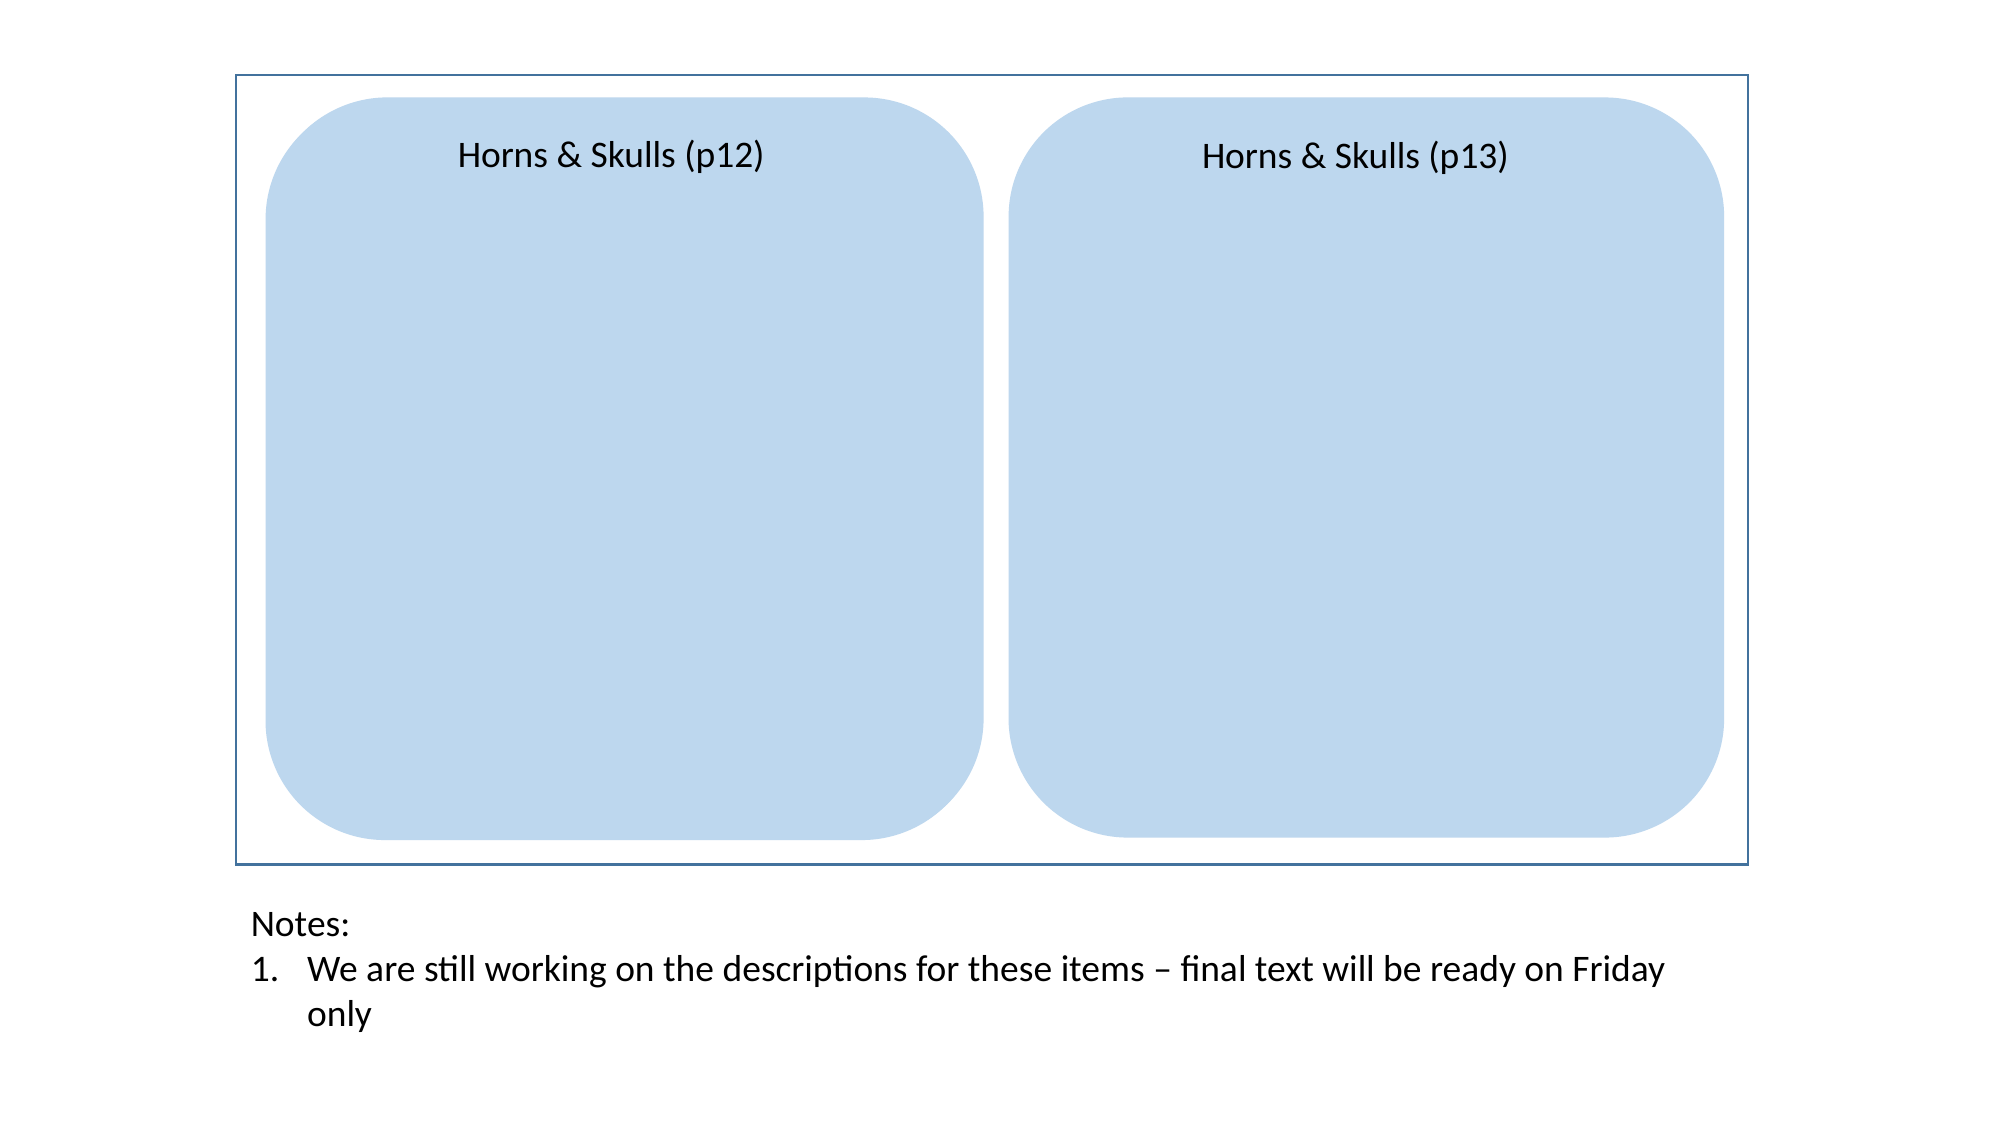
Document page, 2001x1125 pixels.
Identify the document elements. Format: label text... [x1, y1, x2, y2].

text_box [235, 74, 1749, 866]
text_box Notes: We are still working on the descriptions for these items – final text will be ready on Friday only [235, 891, 1749, 998]
text_box [264, 152, 930, 842]
text_box Horns & Skulls (p12) [426, 122, 797, 183]
text_box Horns & Skulls (p13) [1072, 123, 1648, 184]
text_box [266, 96, 985, 839]
text_box [1007, 96, 1726, 839]
